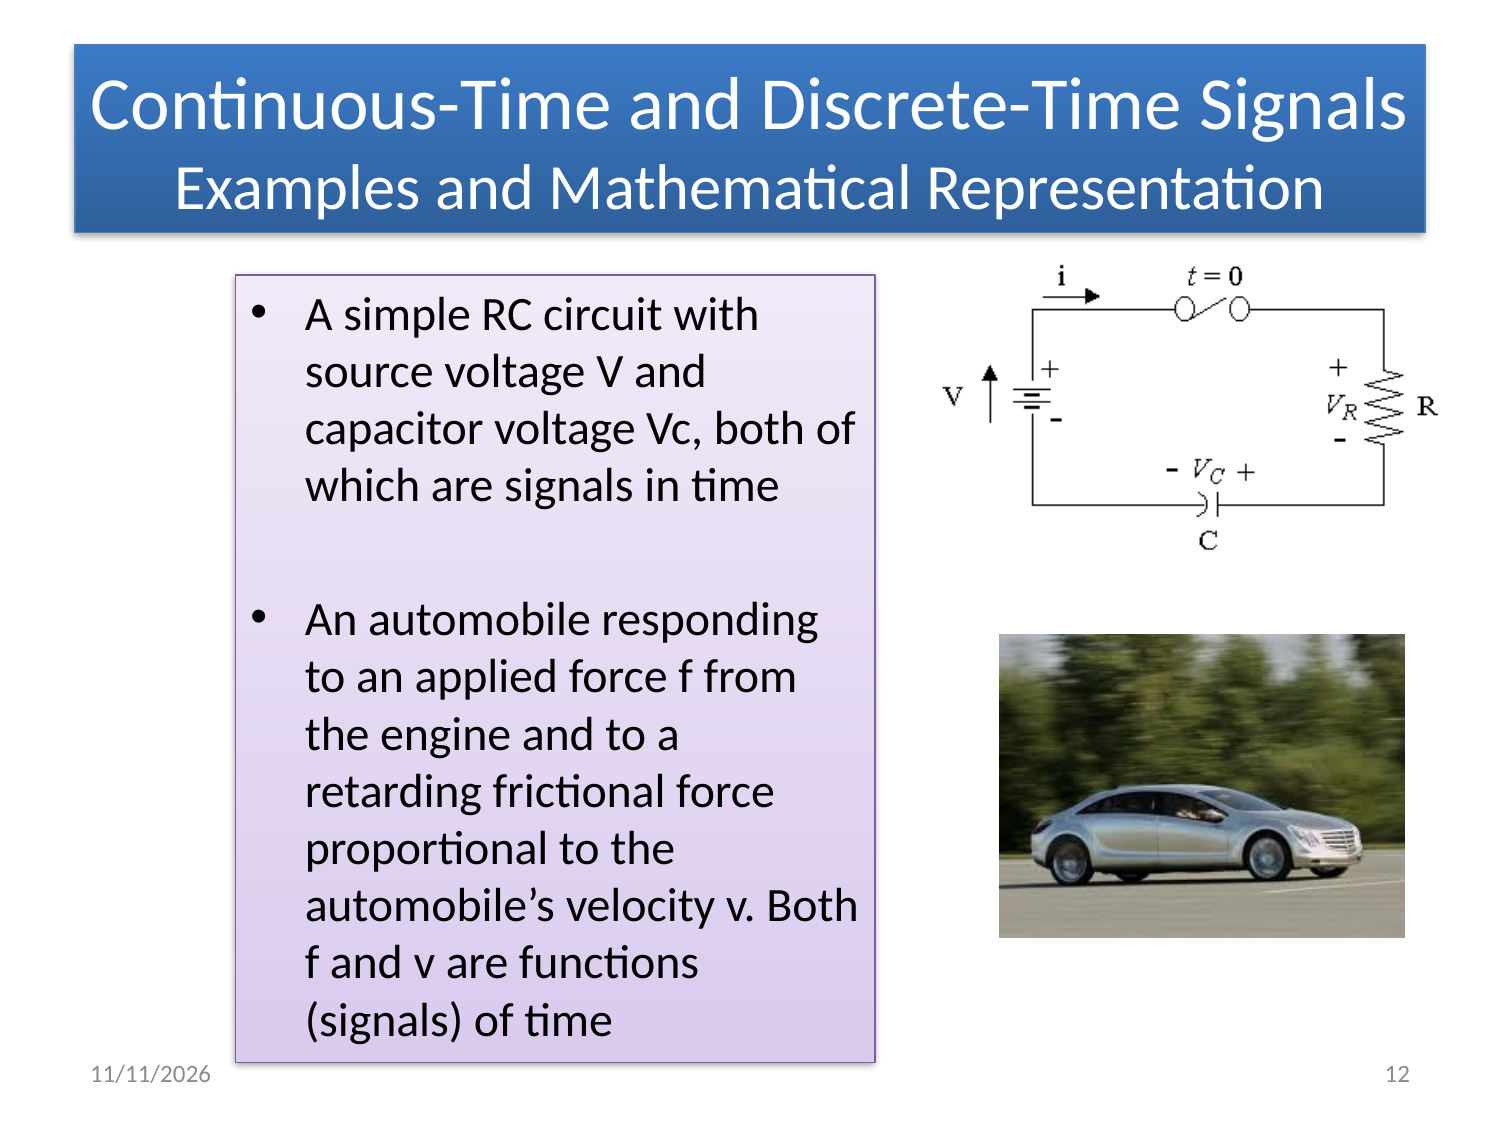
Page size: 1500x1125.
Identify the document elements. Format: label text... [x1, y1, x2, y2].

slide_number 12 [1074, 1042, 1425, 1103]
picture [924, 245, 1468, 576]
footer [512, 1042, 988, 1103]
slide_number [75, 1042, 425, 1103]
list A simple RC circuit with source voltage V and capacitor voltage Vc, both of which are signals in time An automobile responding to an applied force f from the engine and to a retarding frictional force proportional to the automobile’s velocity v. Both f and v are functions (signals) of time [235, 274, 876, 1063]
picture [999, 634, 1405, 938]
title Continuous-Time and Discrete-Time Signals Examples and Mathematical Representation [74, 44, 1426, 233]
